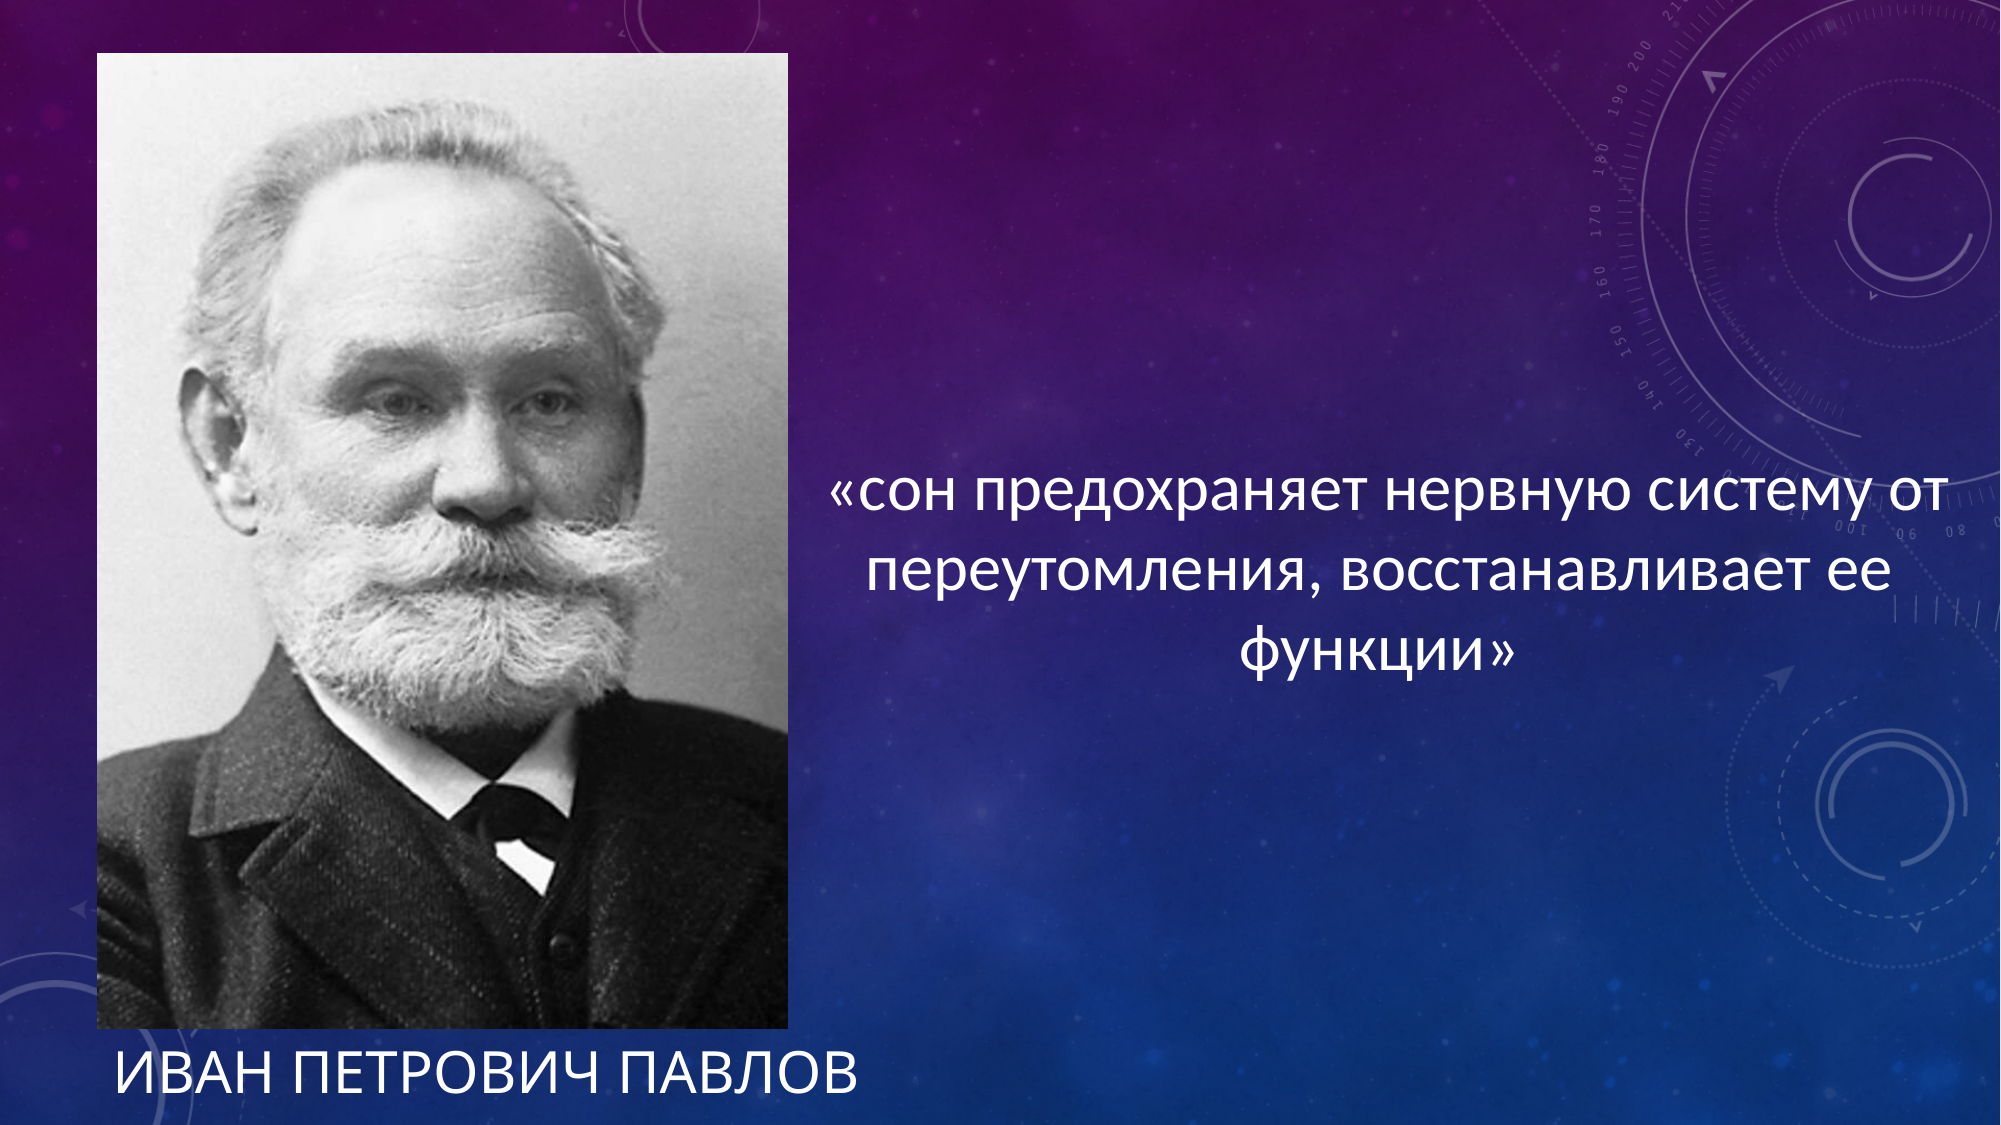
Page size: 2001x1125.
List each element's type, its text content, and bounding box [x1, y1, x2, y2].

title Иван Петрович Павлов [97, 1043, 1097, 1125]
picture [0, 0, 2001, 1125]
list «сон предохраняет нервную систему от переутомления, восстанавливает ее функции» [792, 264, 1973, 864]
